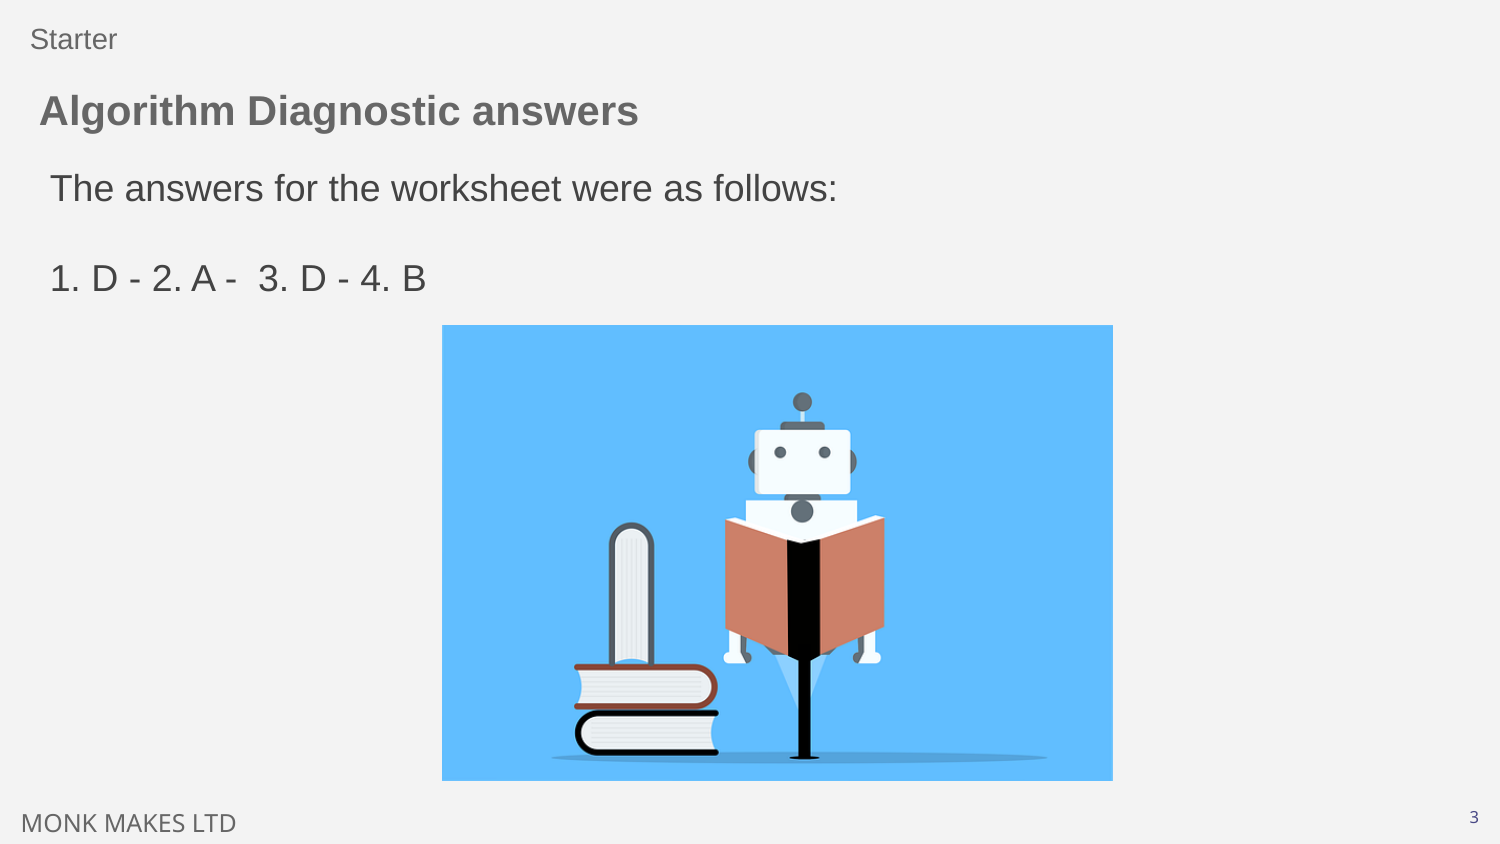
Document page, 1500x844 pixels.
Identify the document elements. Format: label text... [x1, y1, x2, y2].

subtitle Starter [14, 0, 1500, 52]
title Algorithm Diagnostic answers [23, 52, 1422, 167]
slide_number ‹#› [1448, 792, 1500, 844]
text_box The answers for the worksheet were as follows: 1. D - 2. A - 3. D - 4. B [34, 148, 1466, 737]
picture [441, 325, 1113, 781]
